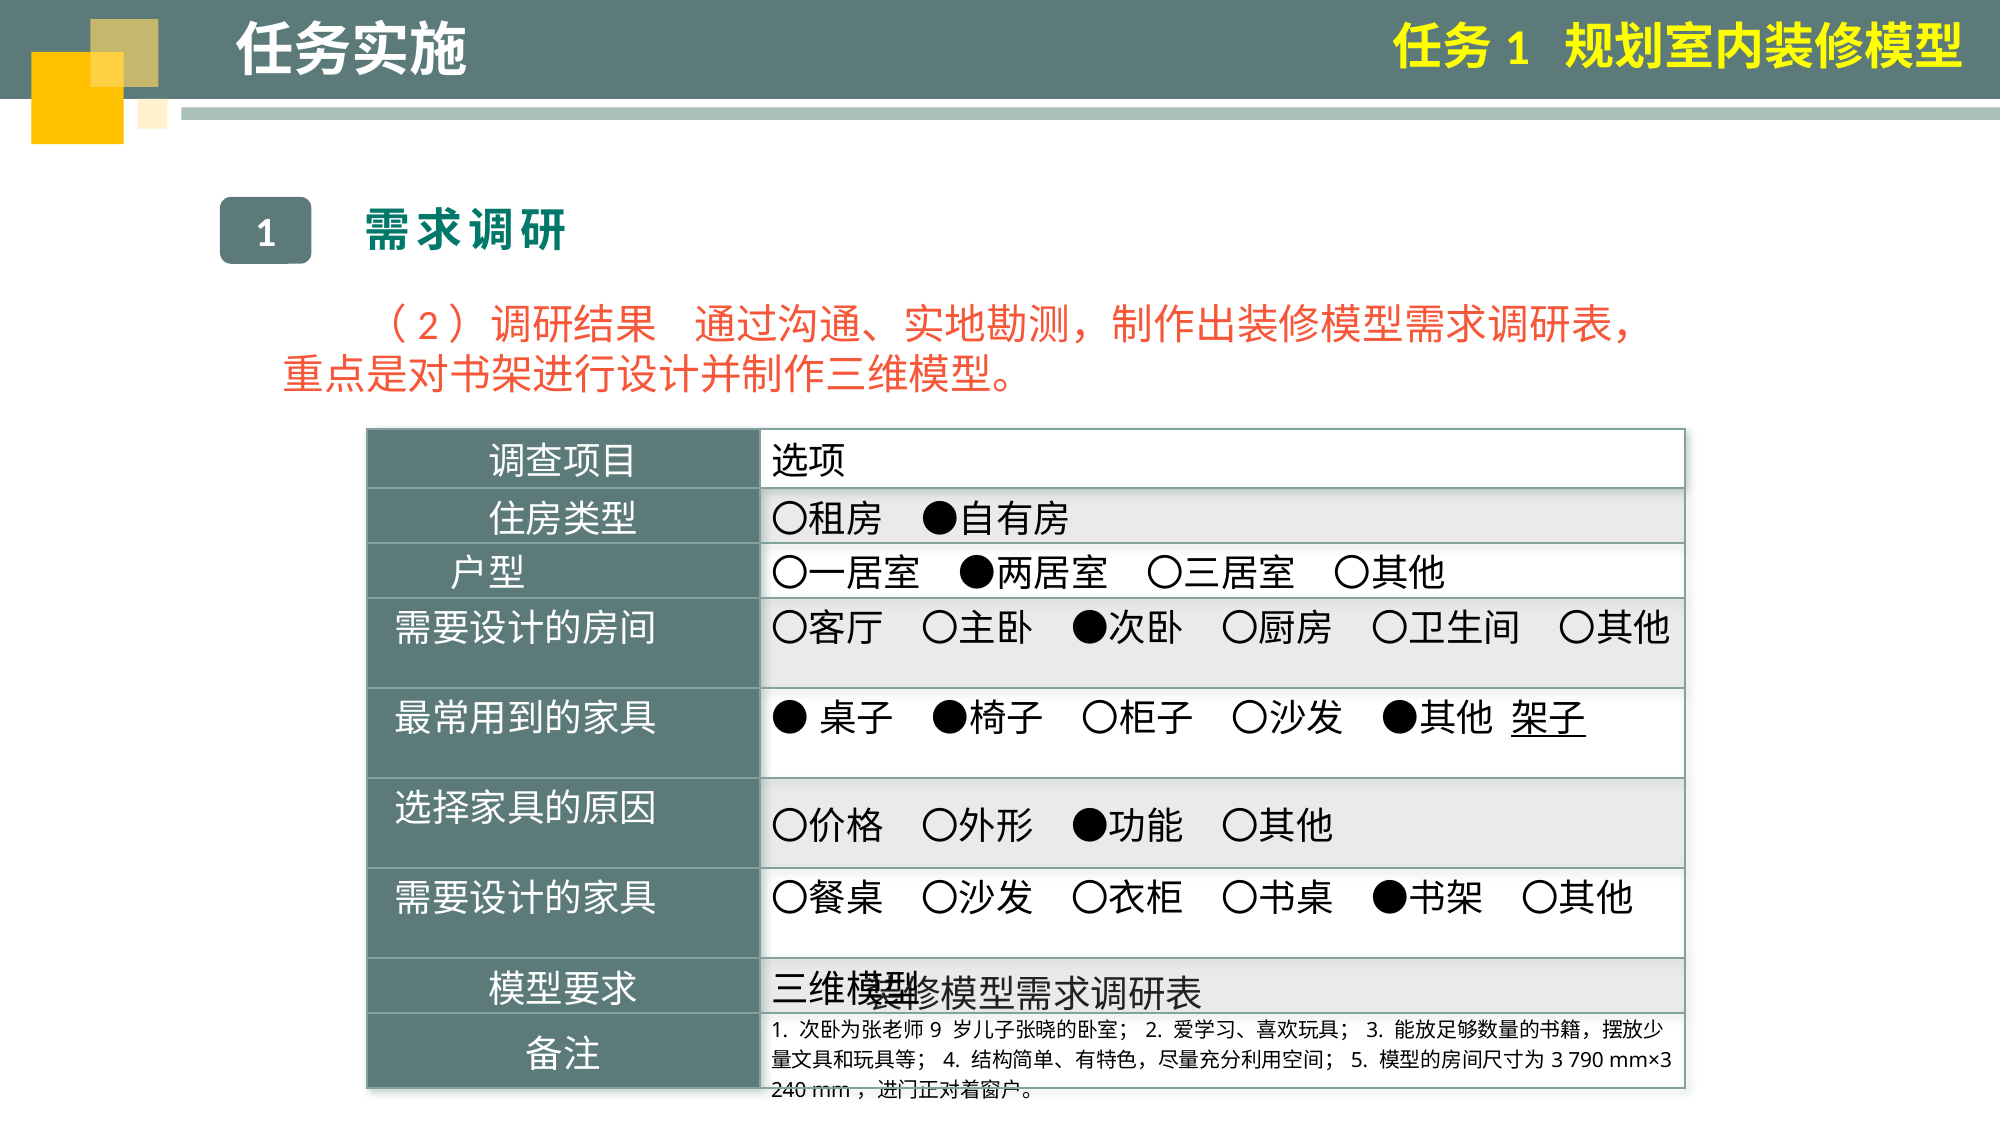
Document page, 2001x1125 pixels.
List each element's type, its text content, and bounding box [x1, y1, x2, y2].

text_box （2）调研结果 通过沟通、实地勘测，制作出装修模型需求调研表，重点是对书架进行设计并制作三维模型。 [267, 290, 1685, 406]
table_cell 需要设计的家具 [368, 869, 759, 957]
table_cell 最常用到的家具 [368, 689, 759, 777]
table_cell 〇租房 ●自有房 [761, 489, 1684, 542]
table_cell 三维模型 [761, 959, 1684, 1012]
table_cell 1. 次卧为张老师9 岁儿子张晓的卧室；2. 爱学习、喜欢玩具；3. 能放足够数量的书籍，摆放少量文具和玩具等；4. 结构简单、有特色，尽量充分利用空间；5. 模型的房间尺寸为3 790 mm×3 240 mm，进门正对着窗户。 [761, 1014, 1684, 1087]
table_cell 备注 [368, 1014, 759, 1087]
table_cell 模型要求 [368, 959, 759, 1012]
table_cell 〇一居室 ●两居室 〇三居室 〇其他 [761, 544, 1684, 597]
table_cell ●桌子 ●椅子 〇柜子 〇沙发 ●其他 架子 [761, 689, 1684, 777]
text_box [219, 193, 1065, 264]
table_cell 选择家具的原因 [368, 779, 759, 867]
table_cell 〇餐桌 〇沙发 〇衣柜 〇书桌 ●书架 〇其他 [761, 869, 1684, 957]
table_cell 住房类型 [368, 489, 759, 542]
table_cell 〇客厅 〇主卧 ●次卧 〇厨房 〇卫生间 〇其他 [761, 599, 1684, 687]
table_header 调查项目 [368, 430, 759, 487]
table_cell 需要设计的房间 [368, 599, 759, 687]
table_cell 户型 [368, 544, 759, 597]
table_header 选项 [761, 430, 1684, 487]
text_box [0, 0, 2000, 145]
table_cell 〇价格 〇外形 ●功能 〇其他 [761, 779, 1684, 867]
